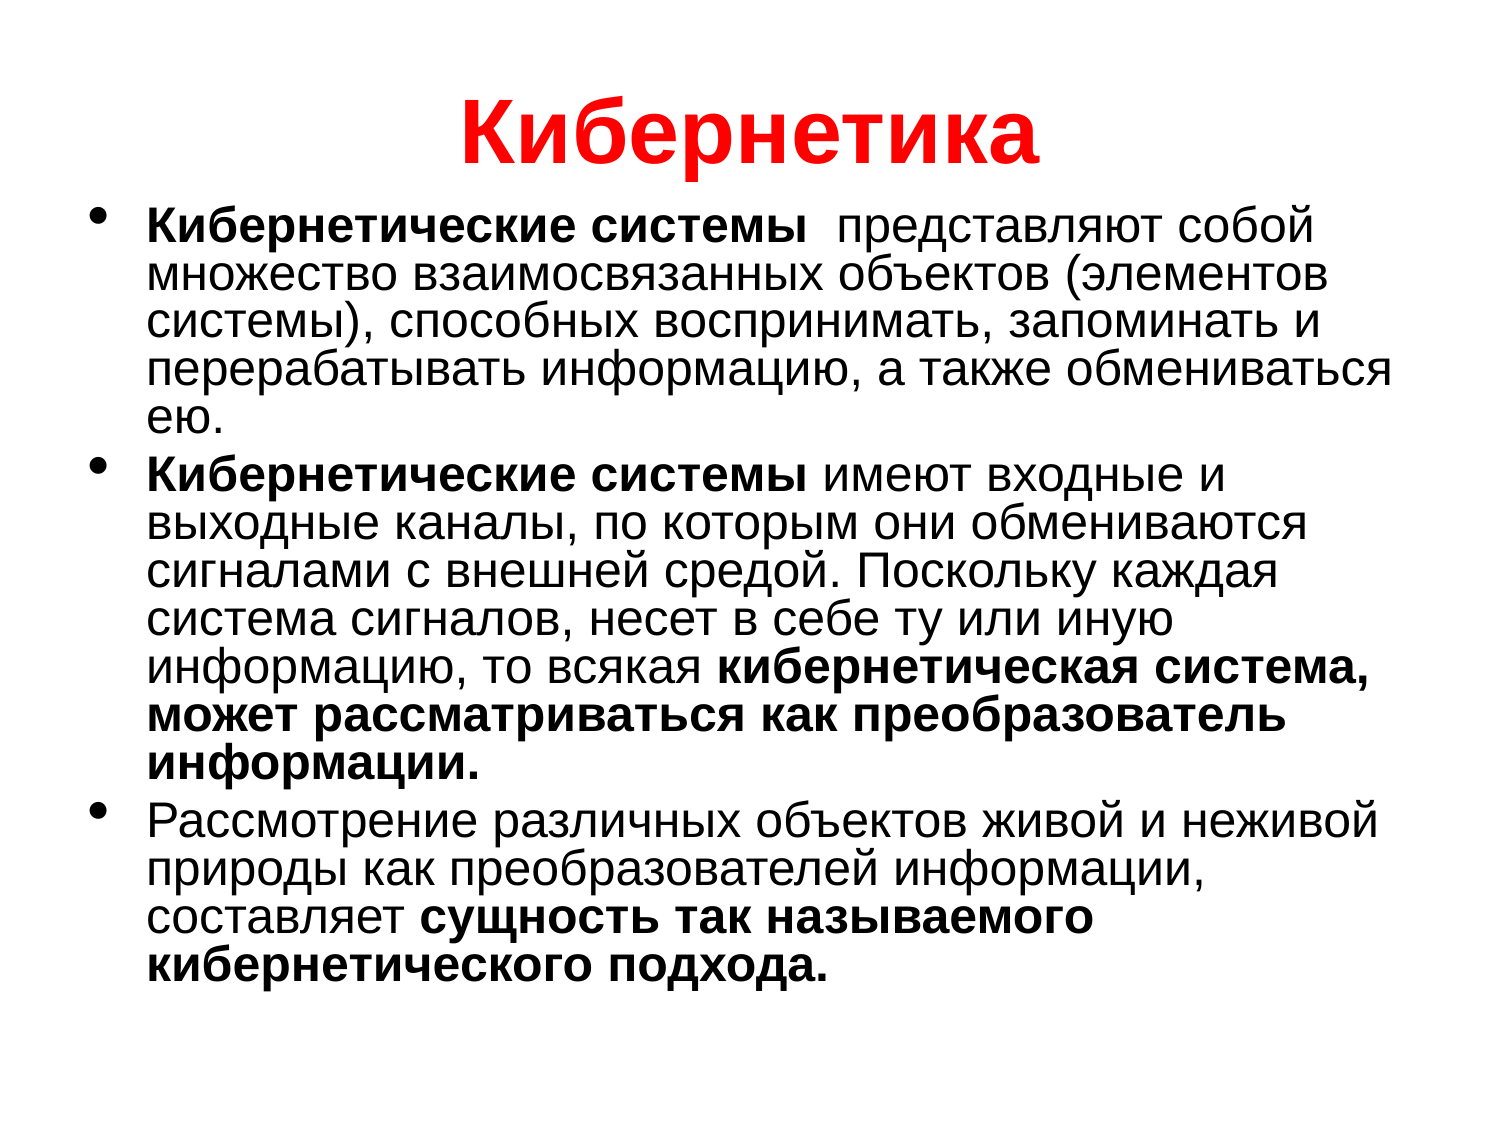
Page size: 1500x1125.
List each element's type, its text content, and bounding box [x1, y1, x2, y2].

text_box Кибернетика [75, 45, 1425, 196]
text_box Кибернетические системы представляют собой множество взаимосвязанных объектов (элементов системы), способных воспринимать, запоминать и перерабатывать информацию, а также обмениваться ею. Кибернетические системы имеют входные и выходные каналы, по которым они обмениваются сигналами с внешней средой. Поскольку каждая система сигналов, несет в себе ту или иную информацию, то всякая кибернетическая система, может рассматриваться как преобразователь информации. Рассмотрение различных объектов живой и неживой природы как преобразователей информации, составляет сущность так называемого кибернетического подхода. [75, 196, 1425, 1047]
